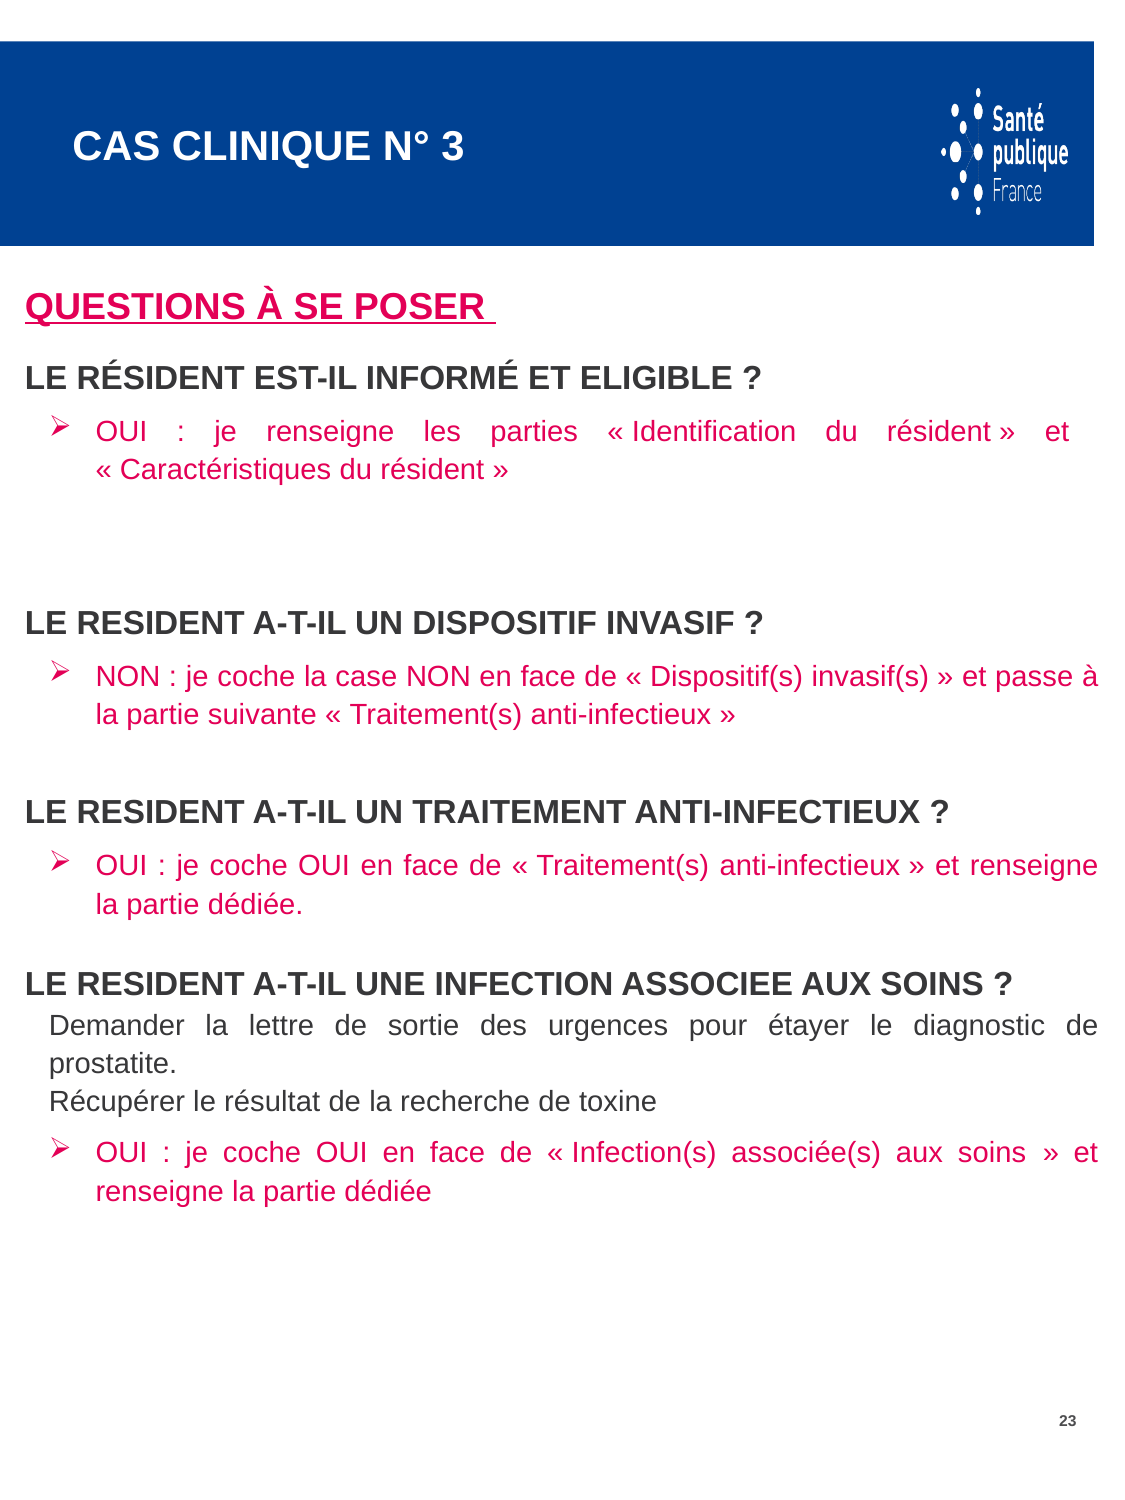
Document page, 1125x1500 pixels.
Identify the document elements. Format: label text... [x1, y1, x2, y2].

title Cas clinique N° 3 [66, 41, 908, 246]
picture [941, 88, 1068, 215]
list Questions à se poser LE Résident EST-IL informé et eligible ? OUI : je renseigne les parties « Identification du résident » et « Caractéristiques du résident » LE RESIDENT A-T-IL un Dispositif invasif ? NON : je coche la case NON en face de « Dispositif(s) invasif(s) » et passe à la partie suivante « Traitement(s) anti-infectieux » LE RESIDENT A-T-IL UN TRAITEMENT ANTI-INFECTIEUX ? OUI : je coche OUI en face de « Traitement(s) anti-infectieux » et renseigne la partie dédiée. LE RESIDENT A-T-IL UNE INFECTION ASSOCIEE aux soins ? Demander la lettre de sortie des urgences pour étayer le diagnostic de prostatite. Récupérer le résultat de la recherche de toxine OUI : je coche OUI en face de « Infection(s) associée(s) aux soins » et renseigne la partie dédiée [19, 277, 1106, 1469]
